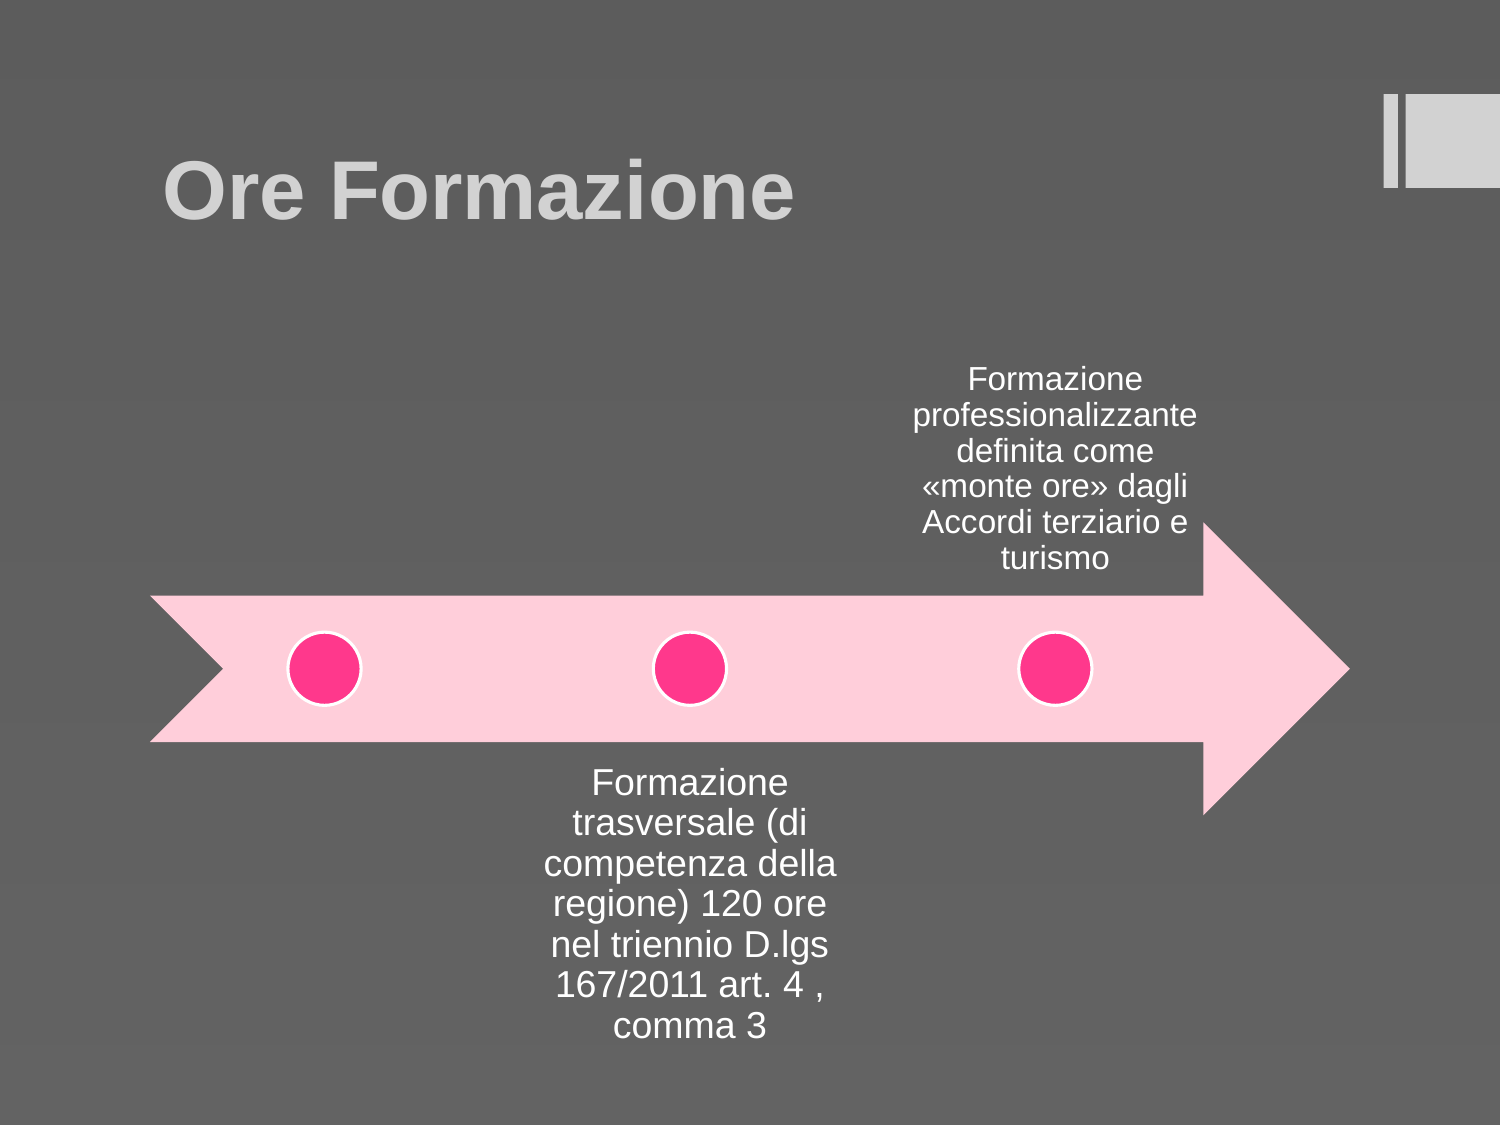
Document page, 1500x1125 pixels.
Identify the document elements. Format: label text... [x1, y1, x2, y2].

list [149, 302, 1351, 1036]
title Ore Formazione [147, 54, 1348, 244]
